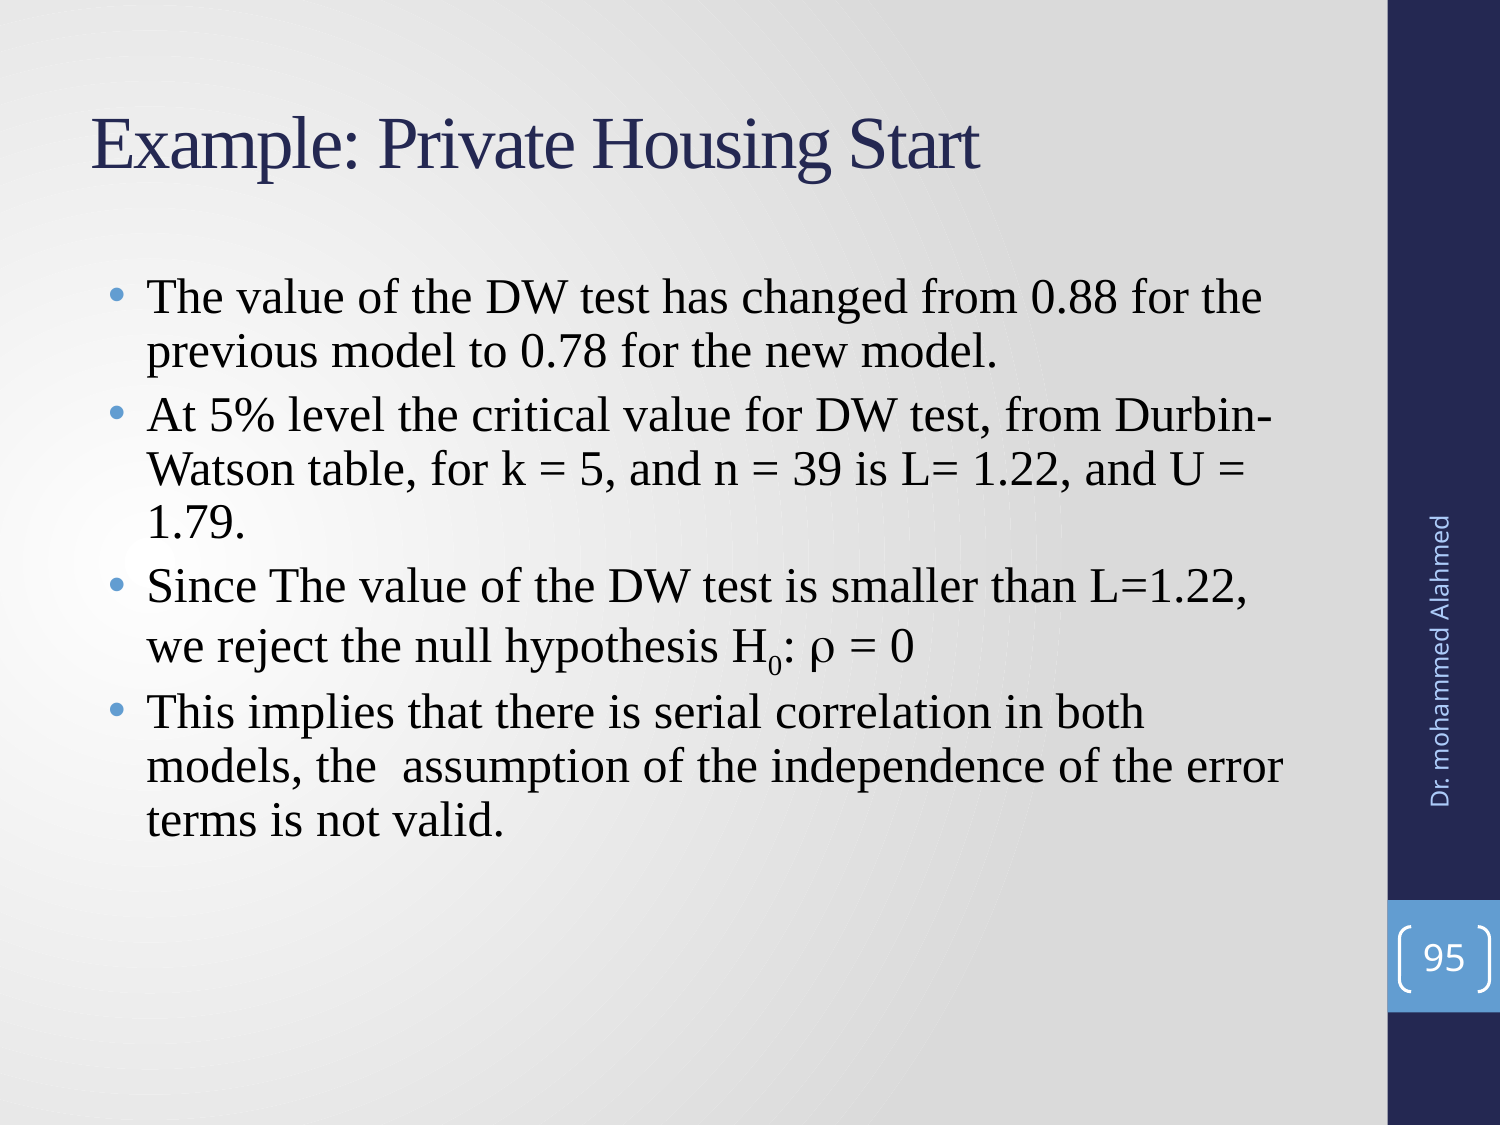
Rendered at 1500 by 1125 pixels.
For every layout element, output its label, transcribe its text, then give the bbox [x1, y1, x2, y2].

list The value of the DW test has changed from 0.88 for the previous model to 0.78 for the new model. At 5% level the critical value for DW test, from Durbin-Watson table, for k = 5, and n = 39 is L= 1.22, and U = 1.79. Since The value of the DW test is smaller than L=1.22, we reject the null hypothesis H0:  = 0 This implies that there is serial correlation in both models, the assumption of the independence of the error terms is not valid. [75, 262, 1325, 1050]
slide_number 95 [1397, 925, 1492, 994]
title Example: Private Housing Start [75, 45, 1325, 233]
footer Dr. mohammed Alahmed [1408, 500, 1469, 889]
